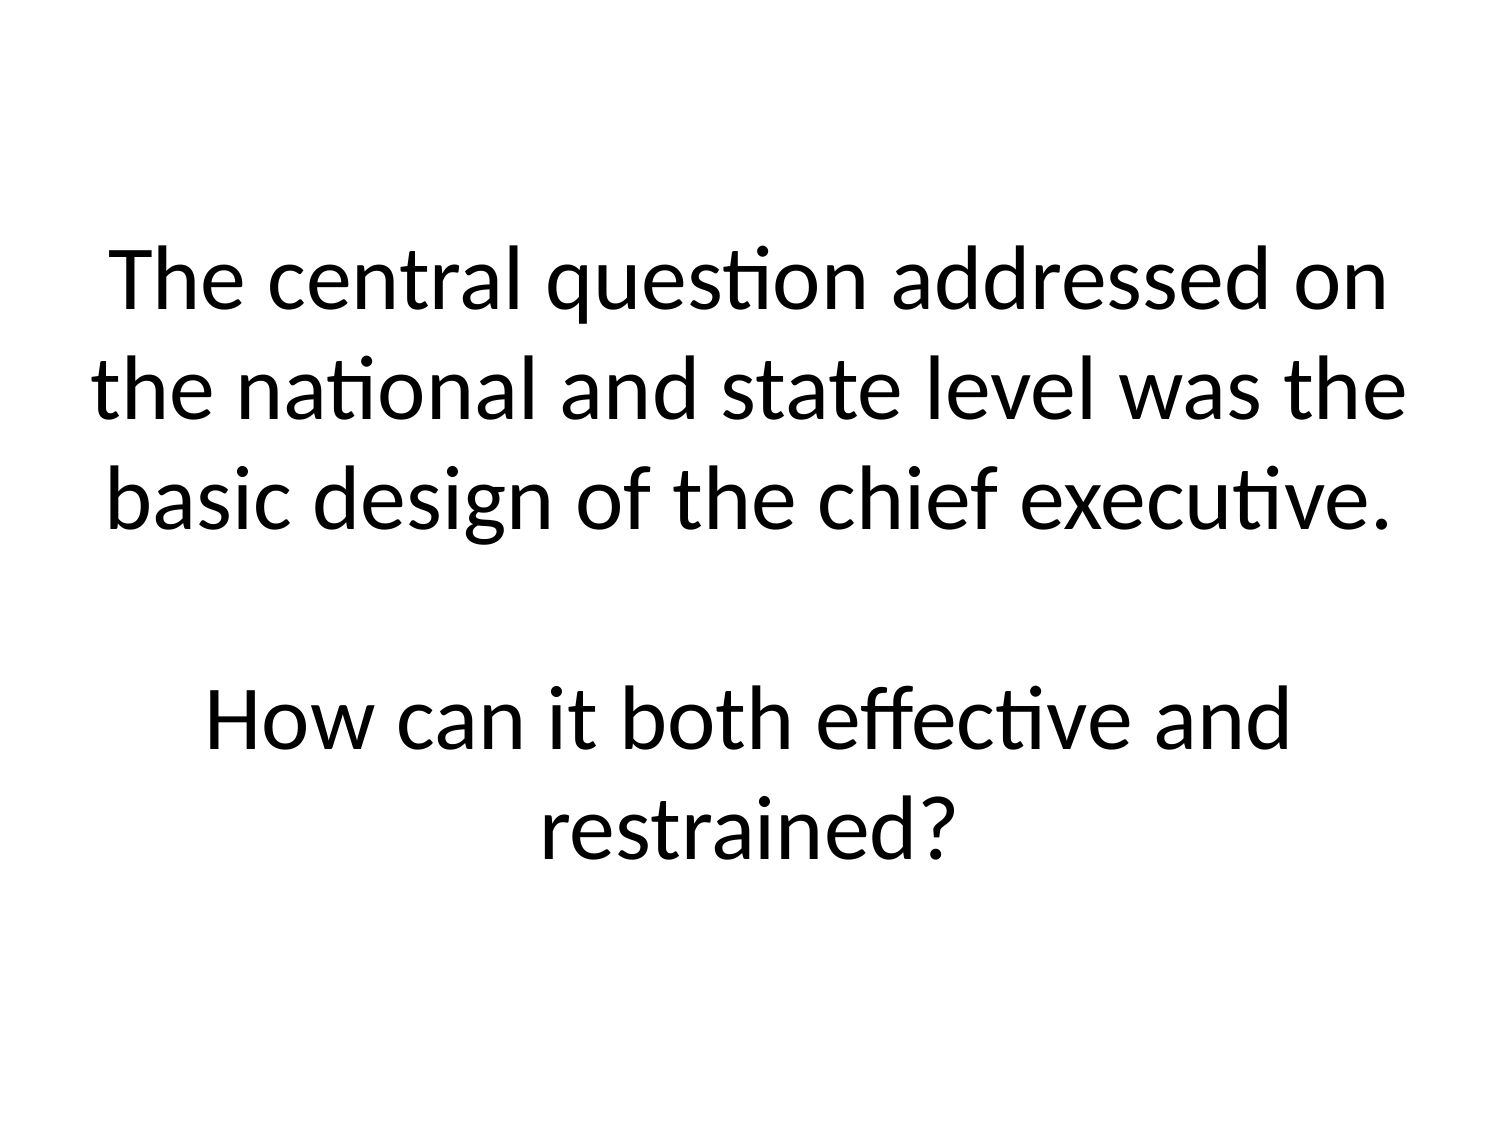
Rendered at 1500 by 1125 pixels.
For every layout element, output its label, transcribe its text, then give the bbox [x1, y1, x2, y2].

title The central question addressed on the national and state level was the basic design of the chief executive. How can it both effective and restrained? [74, 44, 1426, 1051]
